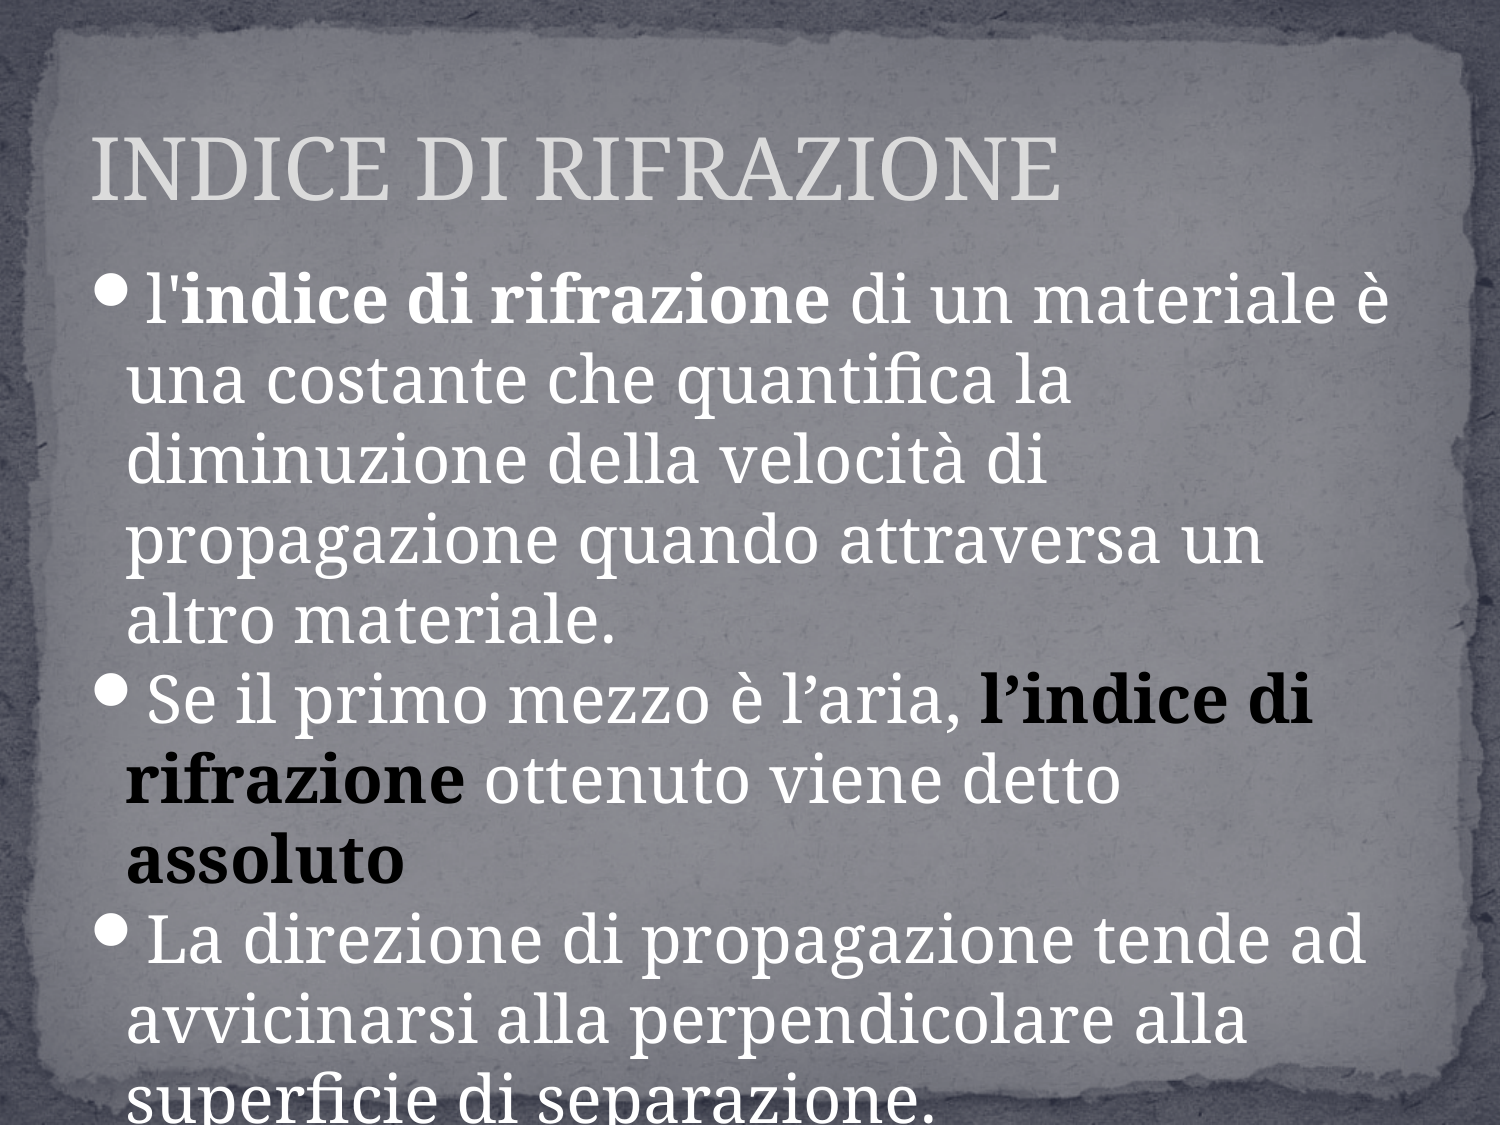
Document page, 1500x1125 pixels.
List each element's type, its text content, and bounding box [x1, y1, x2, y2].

text_box INDICE DI RIFRAZIONE [75, 24, 1425, 225]
picture [0, 0, 1500, 1125]
text_box l'indice di rifrazione di un materiale è una costante che quantifica la diminuzione della velocità di propagazione quando attraversa un altro materiale. Se il primo mezzo è l’aria, l’indice di rifrazione ottenuto viene detto assoluto La direzione di propagazione tende ad avvicinarsi alla perpendicolare alla superficie di separazione. [75, 249, 1425, 1000]
